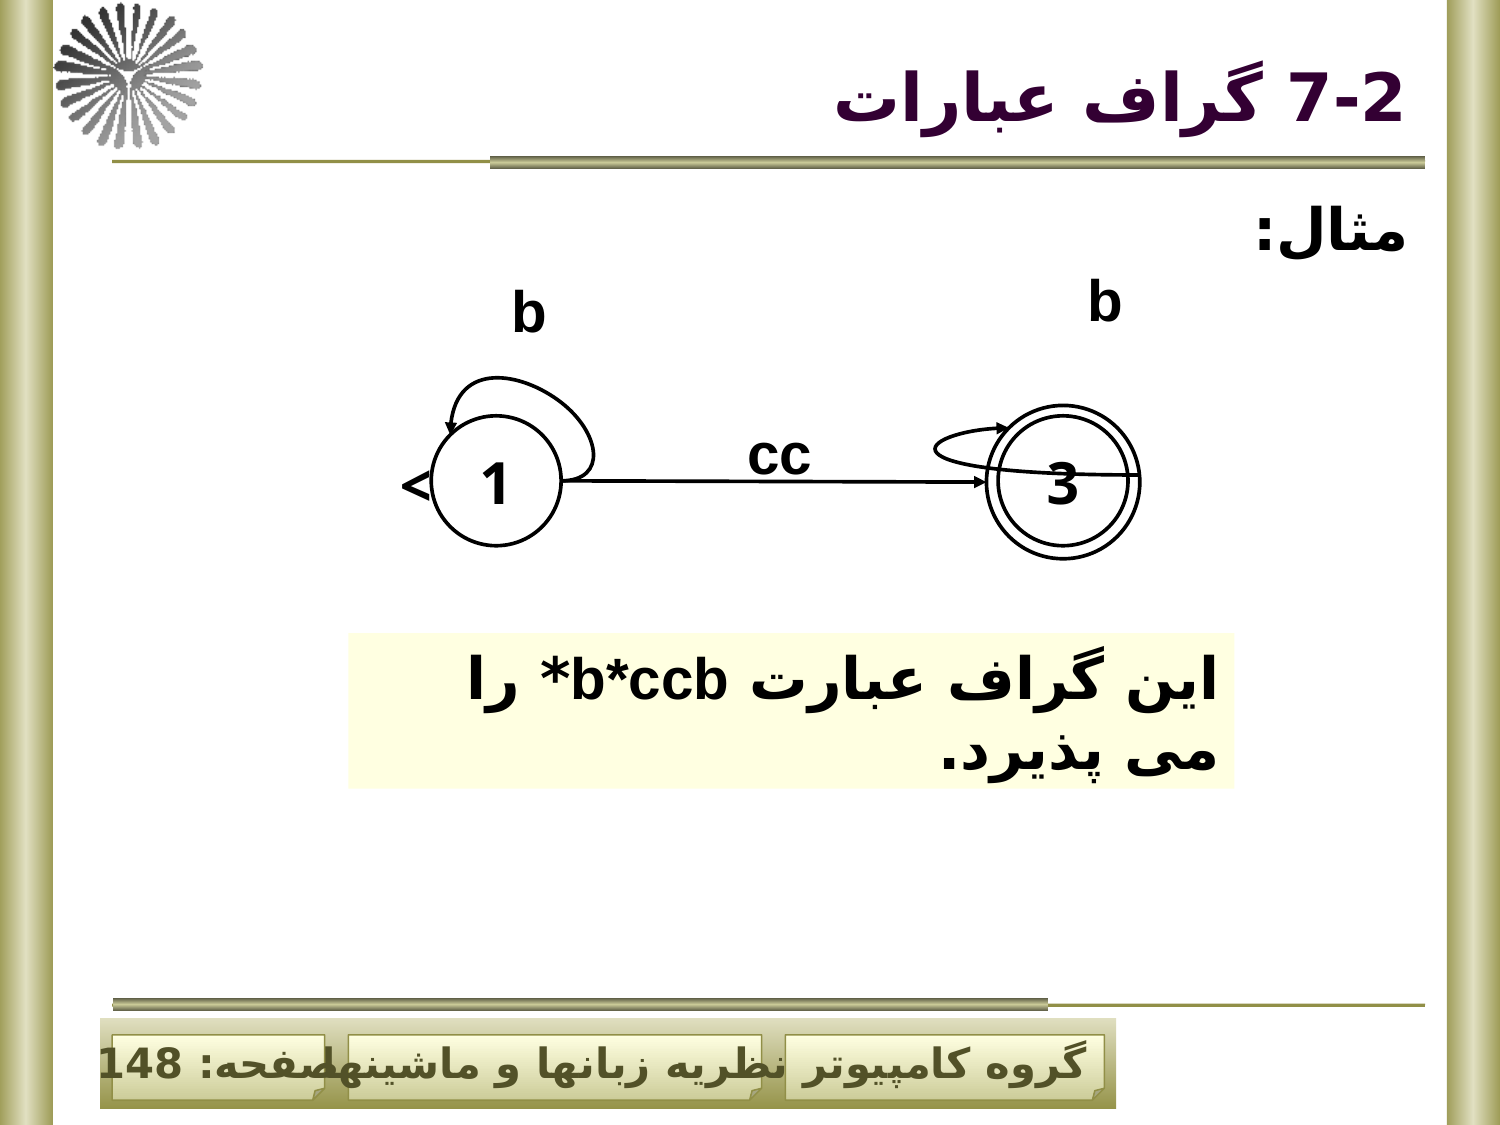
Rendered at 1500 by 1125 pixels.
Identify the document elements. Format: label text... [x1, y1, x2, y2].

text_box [352, 255, 1141, 560]
text_box مثال: [1222, 184, 1424, 270]
text_box این گراف عبارت b*ccb* را می پذیرد. [348, 633, 1235, 789]
title 7-2 گراف عبارات [147, 42, 1423, 147]
